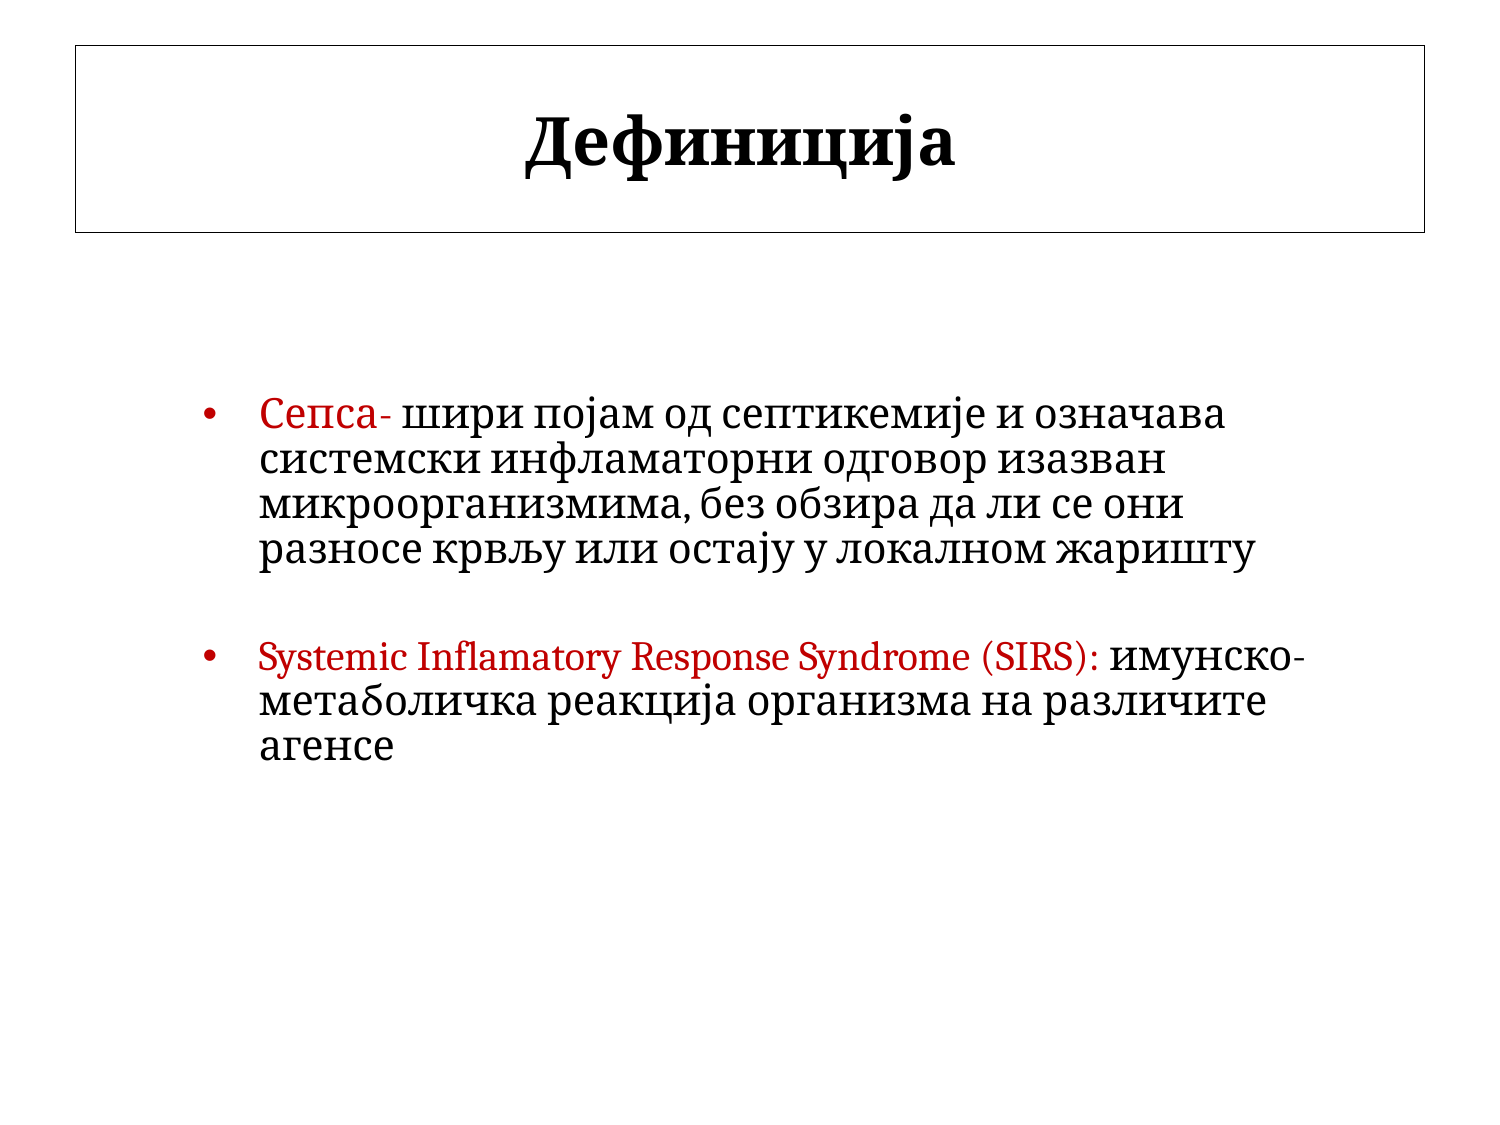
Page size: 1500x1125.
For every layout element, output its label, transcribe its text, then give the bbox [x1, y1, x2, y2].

list Сепса- шири појам од септикемије и означава системски инфламаторни одговор изазван микроорганизмима, без обзира да ли се они разносе крвљу или остају у локалном жаришту Systemic Inflamatory Response Syndrome (SIRS): имунско-метаболичка реакција организма на различите агенсе [187, 385, 1353, 1000]
title Дефиниција [75, 45, 1425, 233]
